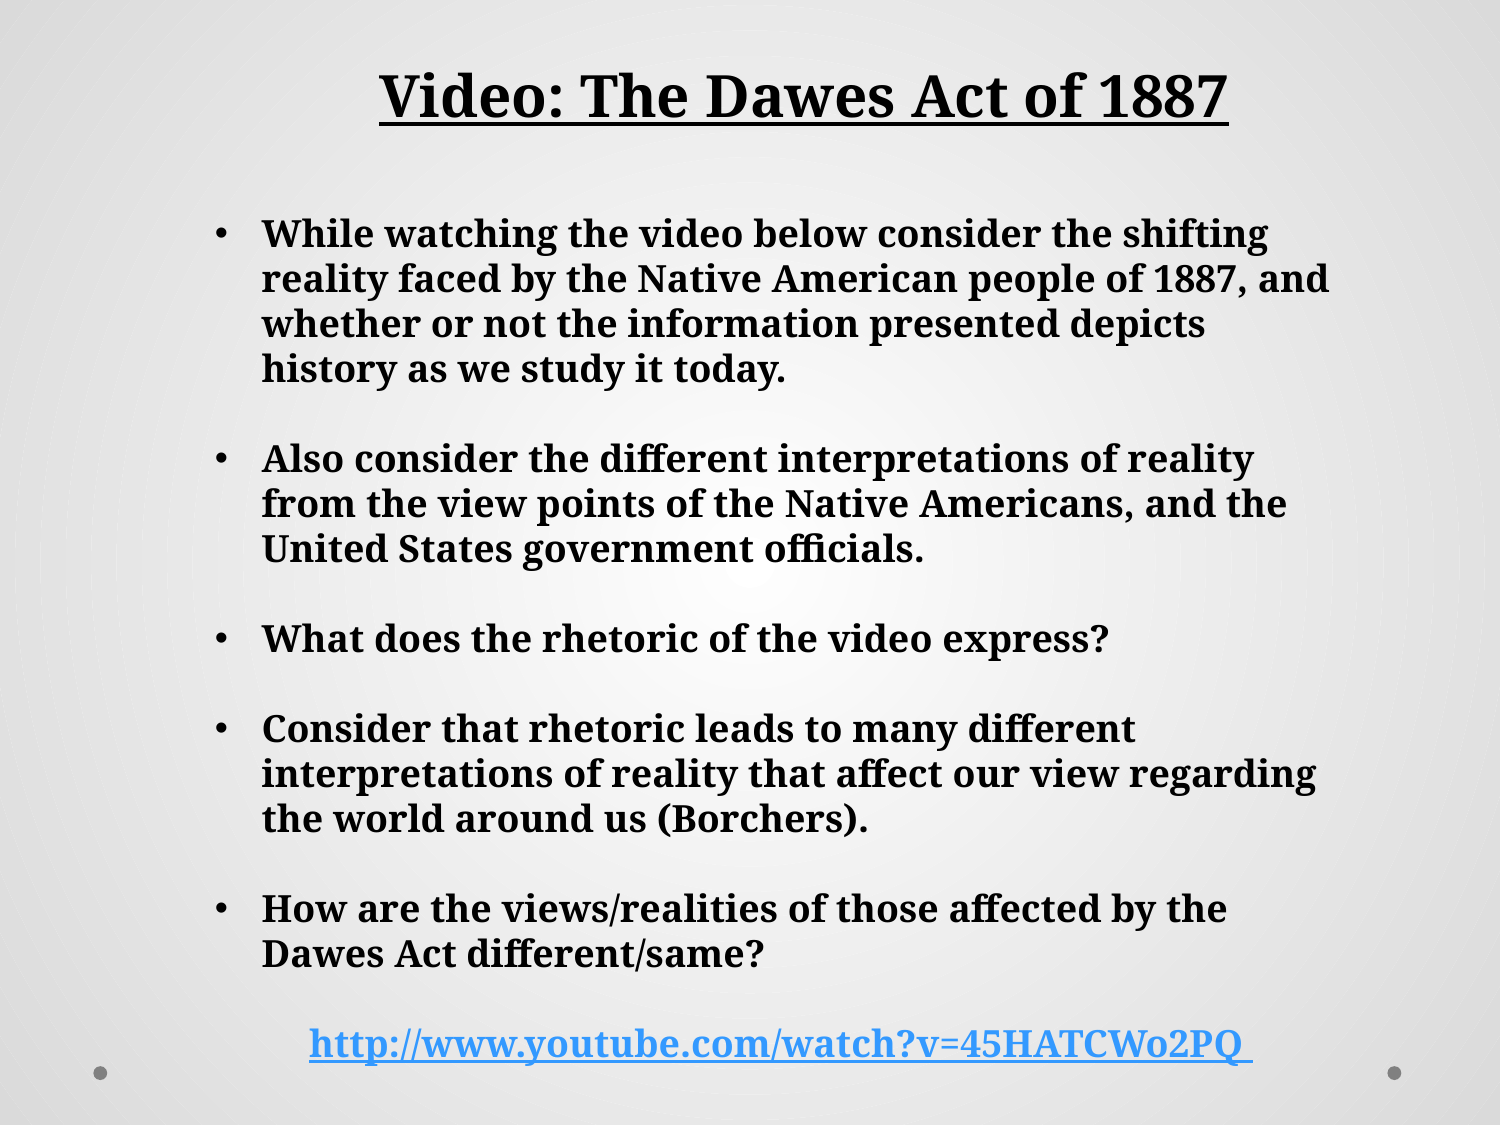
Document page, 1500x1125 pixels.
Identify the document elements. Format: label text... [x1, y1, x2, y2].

text_box Video: The Dawes Act of 1887 [364, 51, 1244, 207]
text_box While watching the video below consider the shifting reality faced by the Native American people of 1887, and whether or not the information presented depicts history as we study it today. Also consider the different interpretations of reality from the view points of the Native Americans, and the United States government officials. What does the rhetoric of the video express? Consider that rhetoric leads to many different interpretations of reality that affect our view regarding the world around us (Borchers). How are the views/realities of those affected by the Dawes Act different/same? http://www.youtube.com/watch?v=45HATCWo2PQ [200, 112, 1363, 1125]
